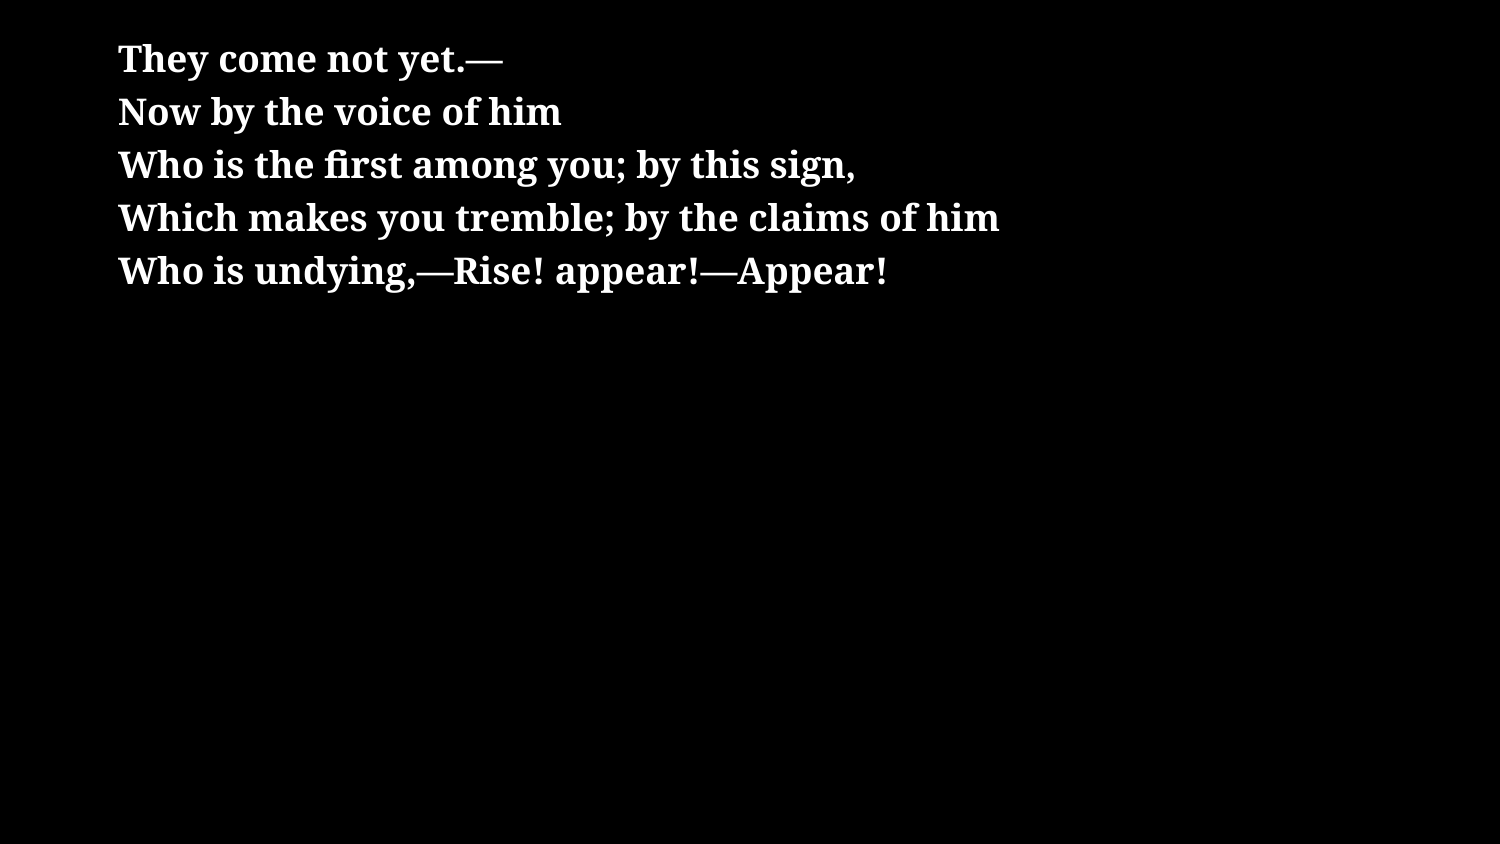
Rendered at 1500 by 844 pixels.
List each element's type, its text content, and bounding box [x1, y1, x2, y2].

title They come not yet.— Now by the voice of him Who is the first among you; by this sign, Which makes you tremble; by the claims of him Who is undying,—Rise! appear!—Appear! [103, 19, 1397, 301]
